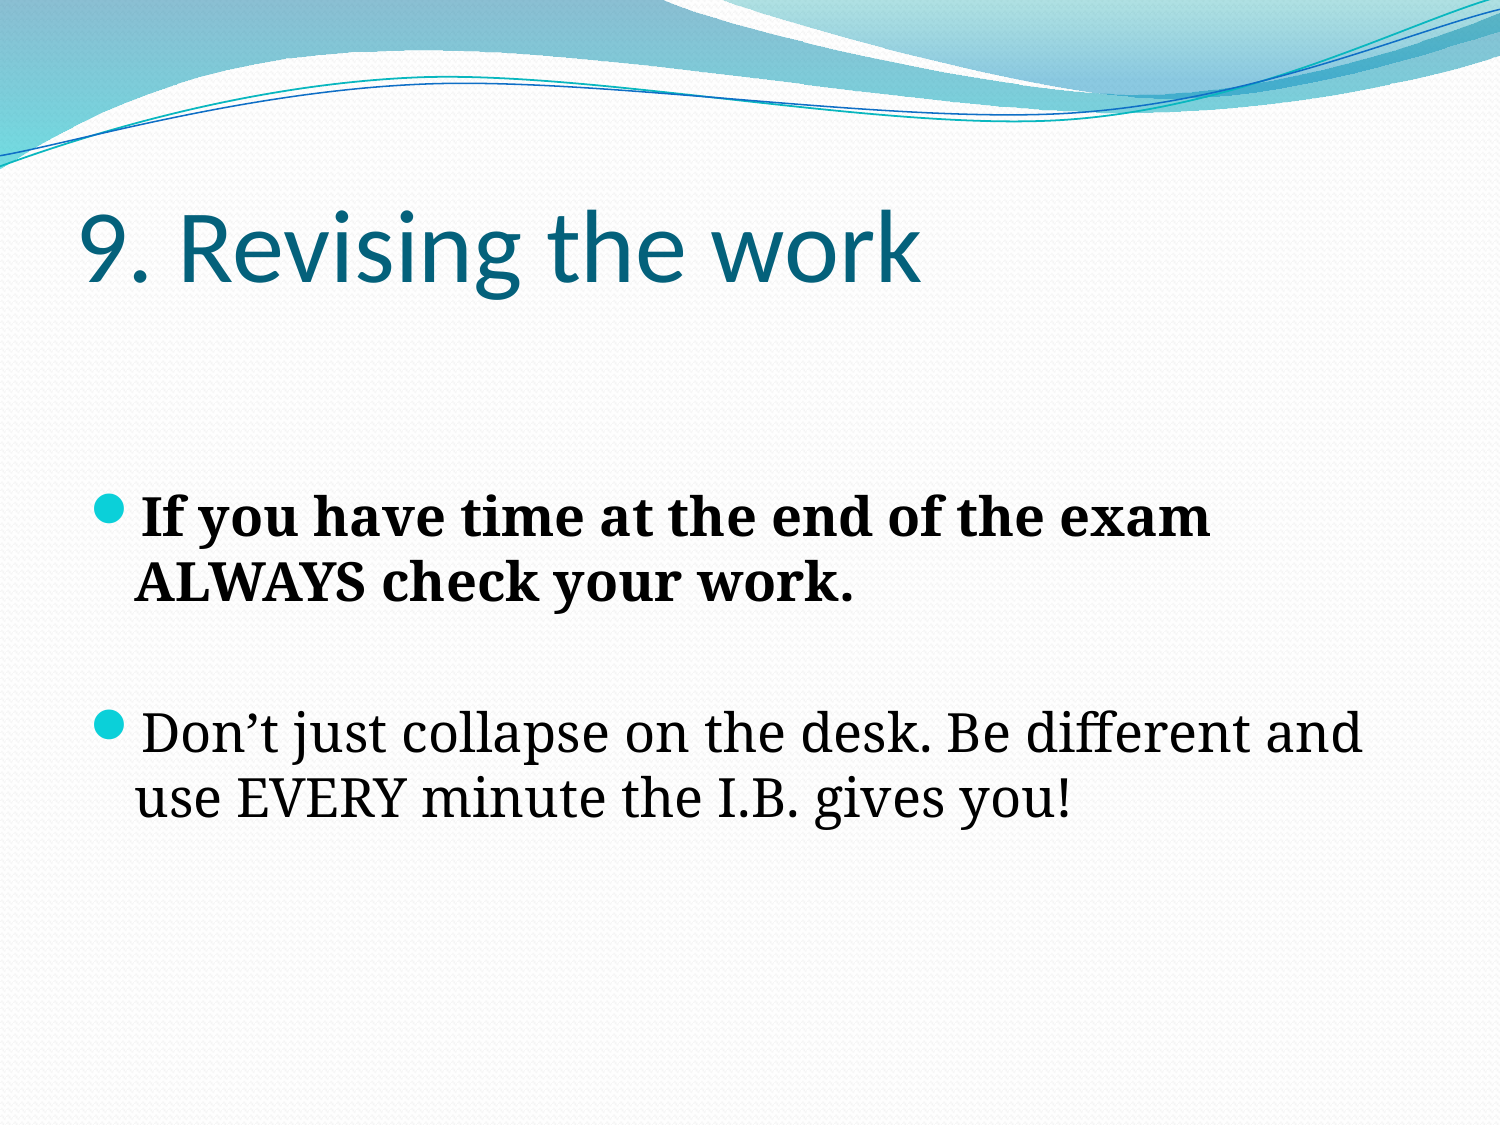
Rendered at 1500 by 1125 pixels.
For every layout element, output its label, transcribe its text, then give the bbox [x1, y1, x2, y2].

list If you have time at the end of the exam ALWAYS check your work. Don’t just collapse on the desk. Be different and use EVERY minute the I.B. gives you! [75, 474, 1425, 1038]
title 9. Revising the work [75, 115, 1425, 303]
